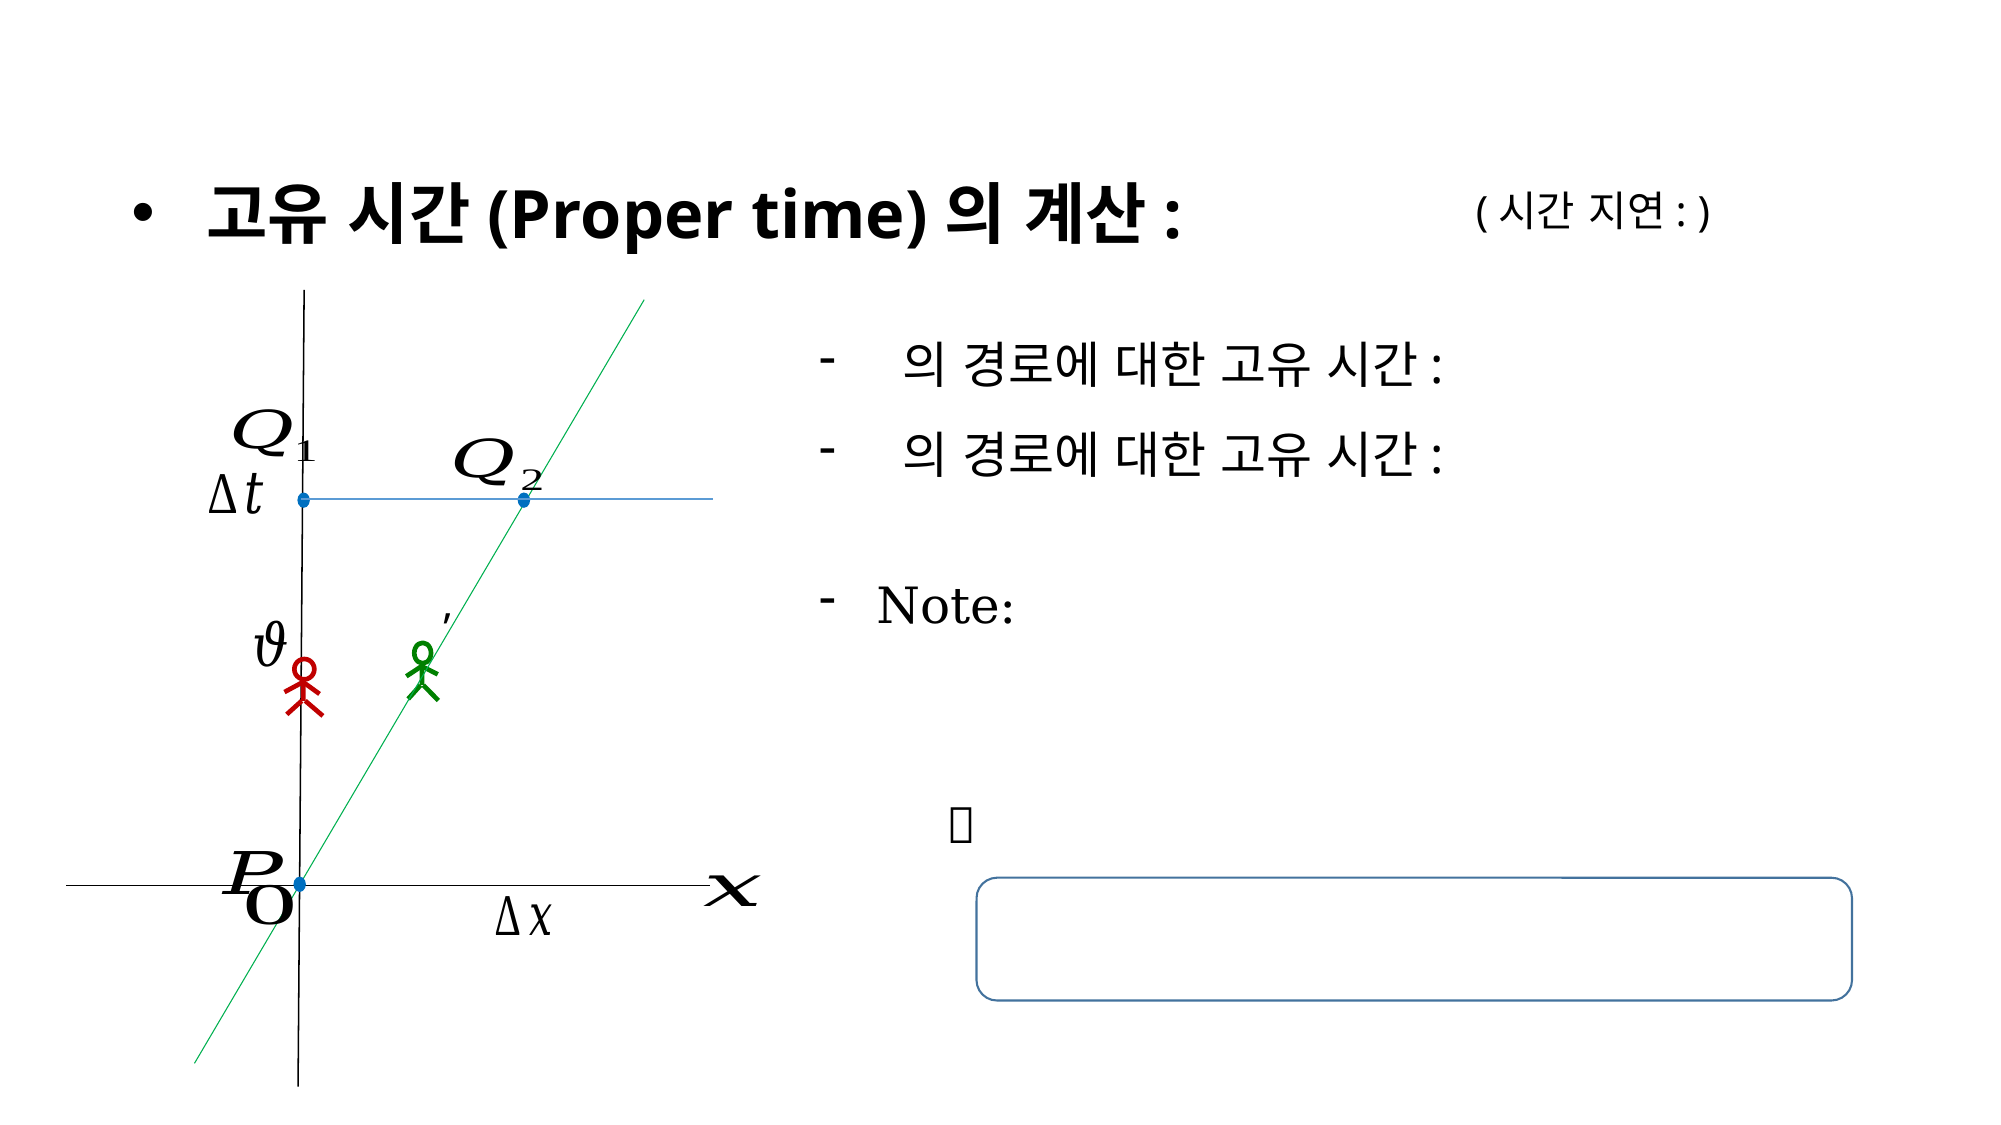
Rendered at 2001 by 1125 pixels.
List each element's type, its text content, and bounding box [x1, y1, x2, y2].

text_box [194, 299, 645, 1064]
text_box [252, 614, 323, 716]
text_box [975, 876, 1854, 1002]
text_box 고유 시간(Proper time)의 계산: [116, 124, 1758, 259]
